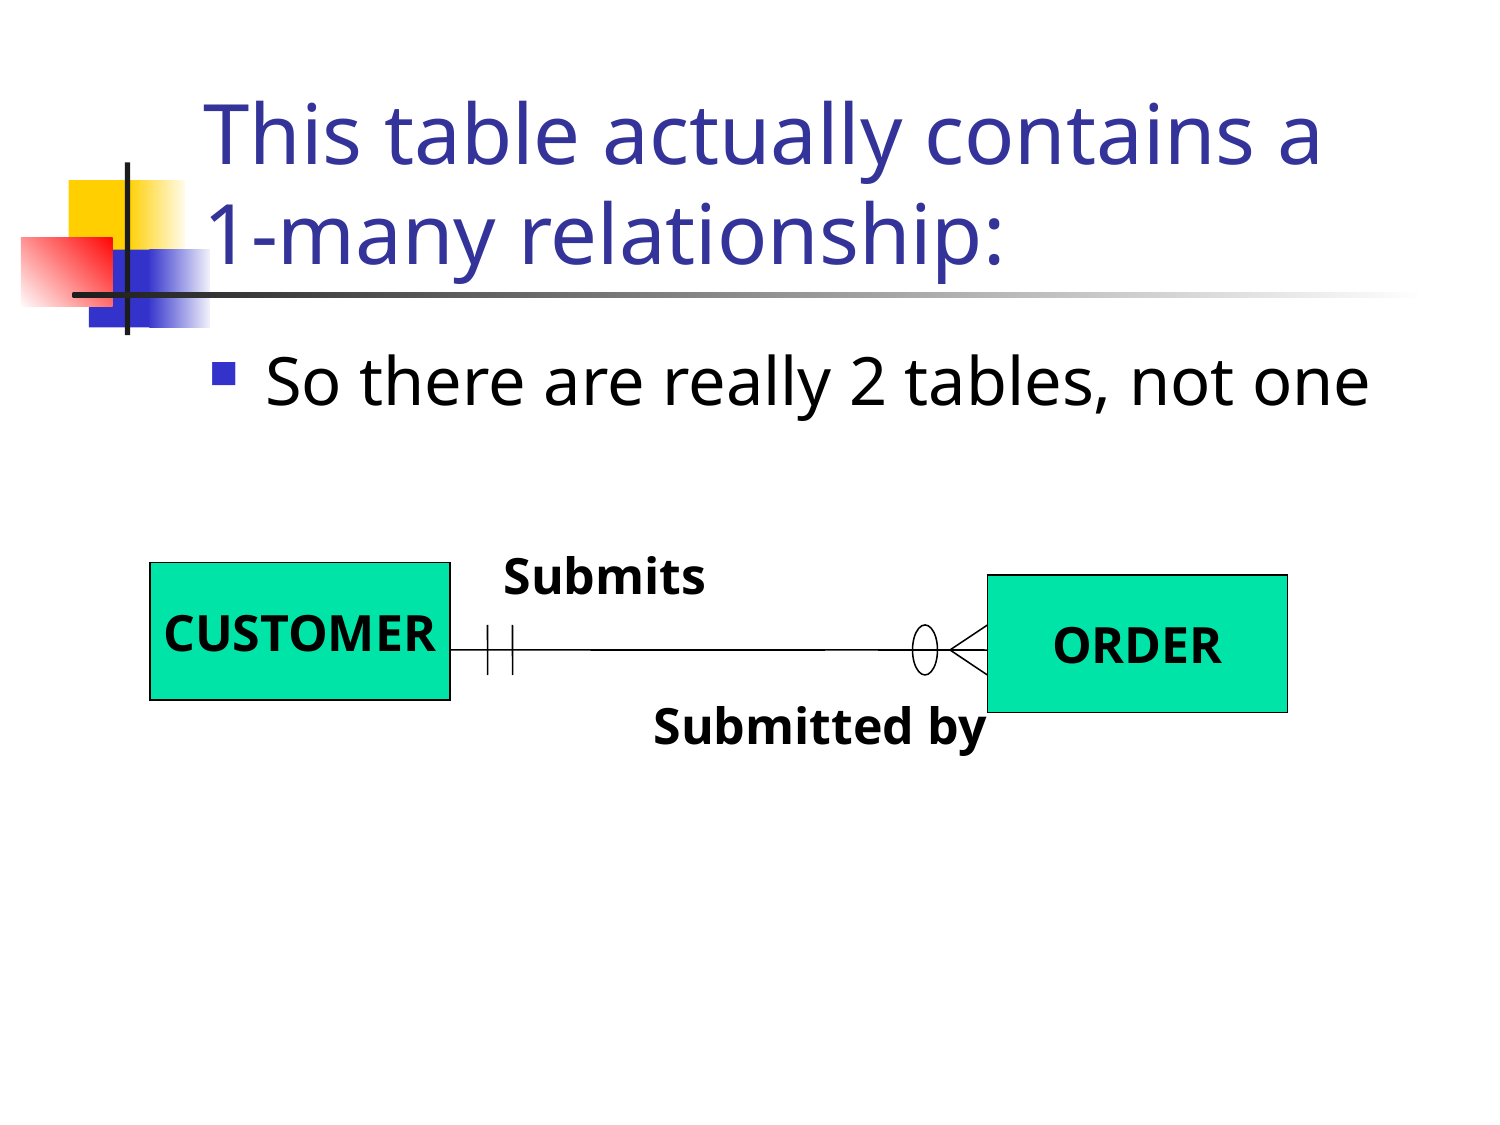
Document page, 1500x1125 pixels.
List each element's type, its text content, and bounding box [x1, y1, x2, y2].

list So there are really 2 tables, not one [193, 331, 1469, 1024]
title This table actually contains a 1-many relationship: [188, 101, 1375, 289]
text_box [149, 537, 1288, 763]
